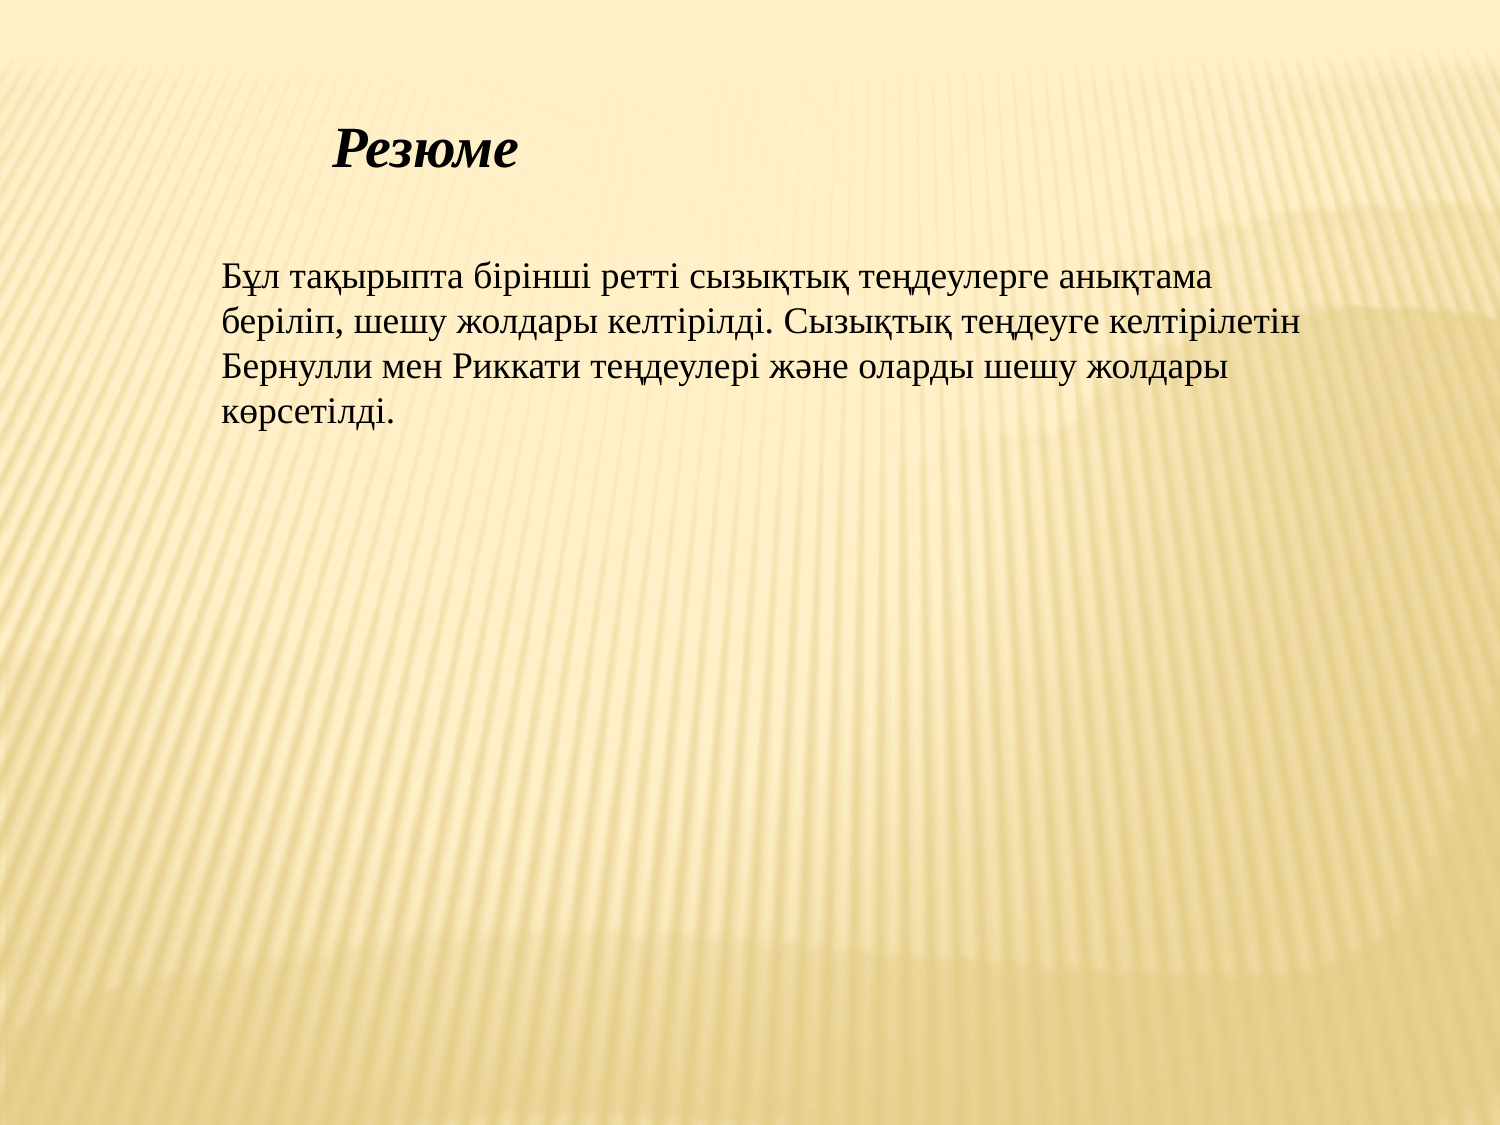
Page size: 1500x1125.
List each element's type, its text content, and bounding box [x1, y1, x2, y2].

text_box Резюме [317, 101, 535, 187]
text_box Бұл тақырыпта бірінші ретті сызықтық теңдеулерге анықтама беріліп, шешу жолдары келтірілді. Сызықтық теңдеуге келтірілетін Бернулли мен Риккати теңдеулері және оларды шешу жолдары көрсетілді. [206, 243, 1329, 439]
